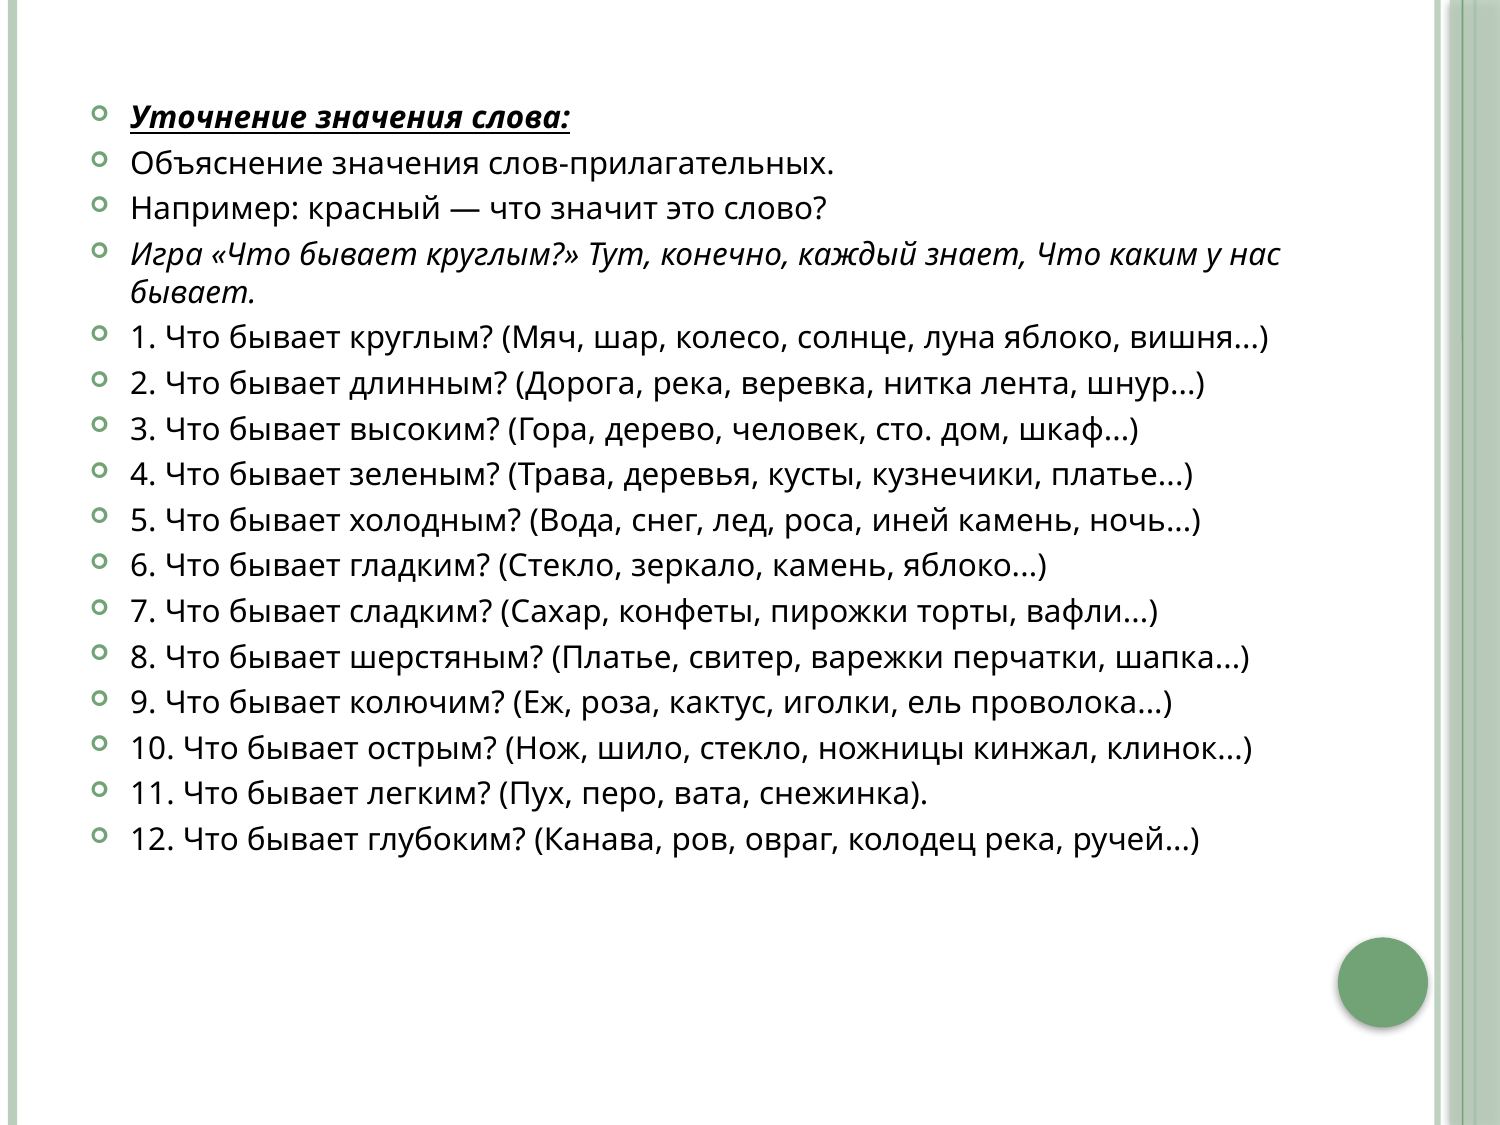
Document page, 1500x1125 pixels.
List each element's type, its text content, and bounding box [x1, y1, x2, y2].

list Уточнение значения слова: Объяснение значения слов-прилагательных. Например: красный — что значит это слово? Игра «Что бывает круглым?» Тут, конечно, каждый знает, Что каким у нас бывает. 1. Что бывает круглым? (Мяч, шар, колесо, солнце, луна яблоко, вишня...) 2. Что бывает длинным? (Дорога, река, веревка, нитка лента, шнур...) 3. Что бывает высоким? (Гора, дерево, человек, сто. дом, шкаф...) 4. Что бывает зеленым? (Трава, деревья, кусты, кузнечики, платье...) 5. Что бывает холодным? (Вода, снег, лед, роса, иней камень, ночь...) 6. Что бывает гладким? (Стекло, зеркало, камень, яблоко...) 7. Что бывает сладким? (Сахар, конфеты, пирожки торты, вафли...) 8. Что бывает шерстяным? (Платье, свитер, варежки перчатки, шапка...) 9. Что бывает колючим? (Еж, роза, кактус, иголки, ель проволока...) 10. Что бывает острым? (Нож, шило, стекло, ножницы кинжал, клинок...) 11. Что бывает легким? (Пух, перо, вата, снежинка). 12. Что бывает глубоким? (Канава, ров, овраг, колодец река, ручей...) [75, 90, 1300, 1062]
